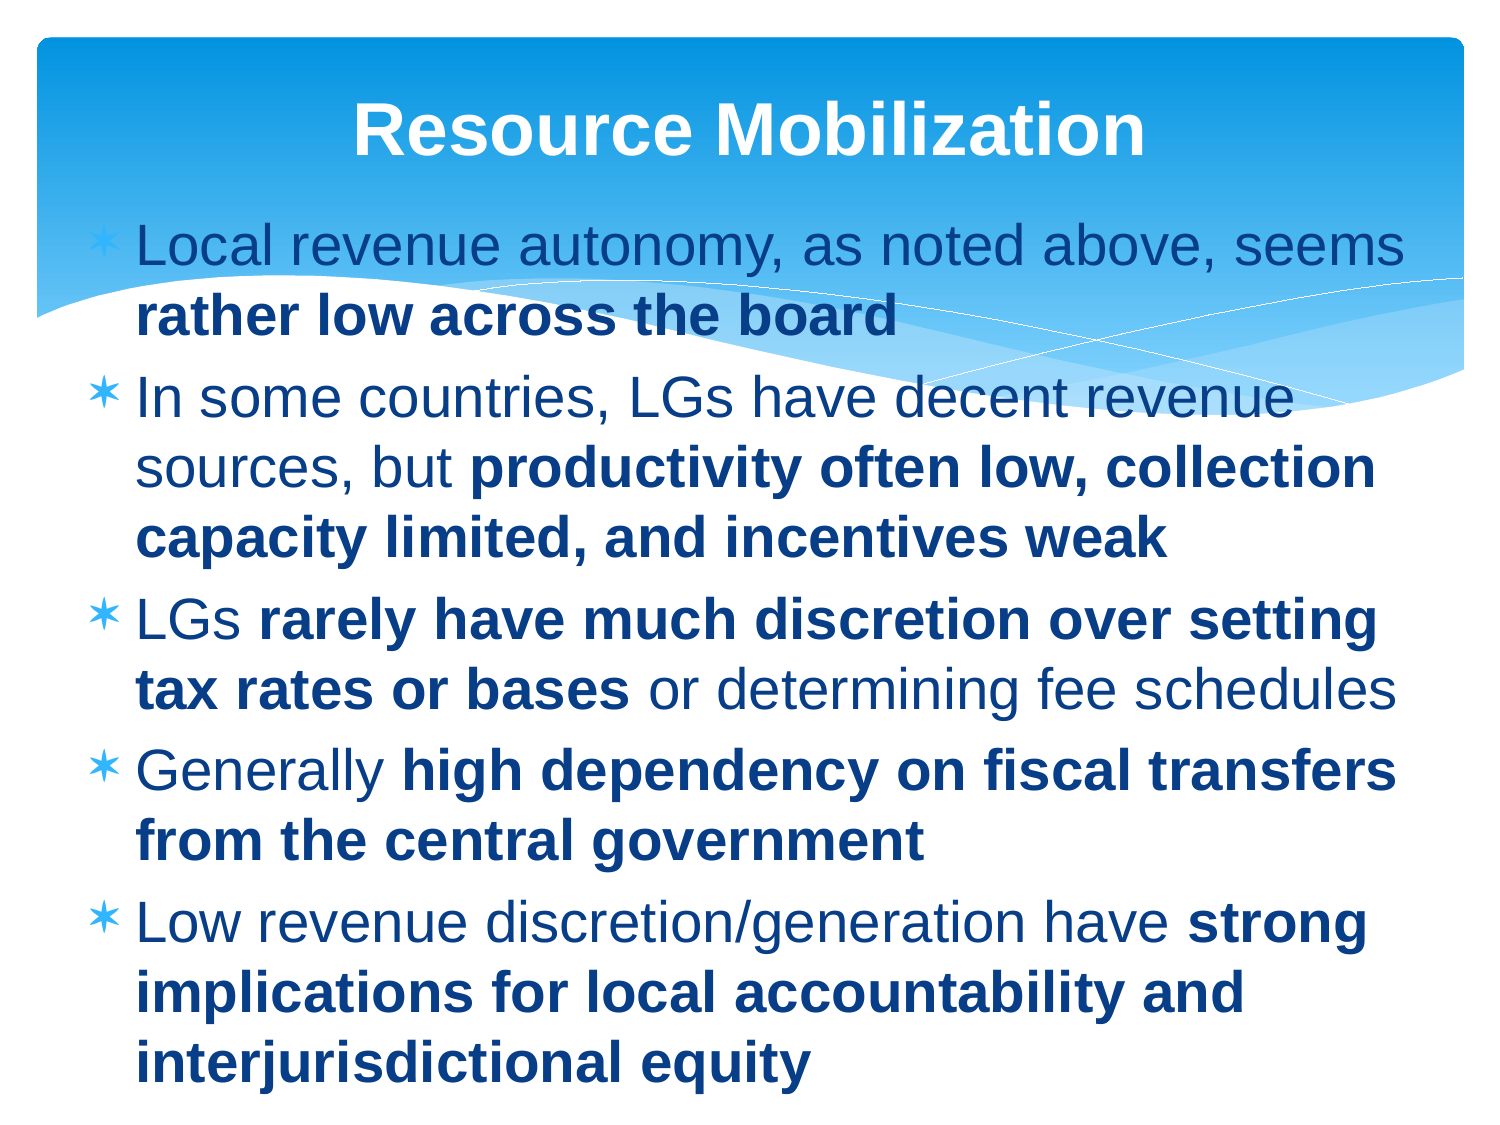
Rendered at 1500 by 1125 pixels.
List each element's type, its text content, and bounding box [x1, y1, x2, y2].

title Resource Mobilization [112, 62, 1388, 188]
list Local revenue autonomy, as noted above, seems rather low across the board In some countries, LGs have decent revenue sources, but productivity often low, collection capacity limited, and incentives weak LGs rarely have much discretion over setting tax rates or bases or determining fee schedules Generally high dependency on fiscal transfers from the central government Low revenue discretion/generation have strong implications for local accountability and interjurisdictional equity [75, 200, 1425, 1100]
